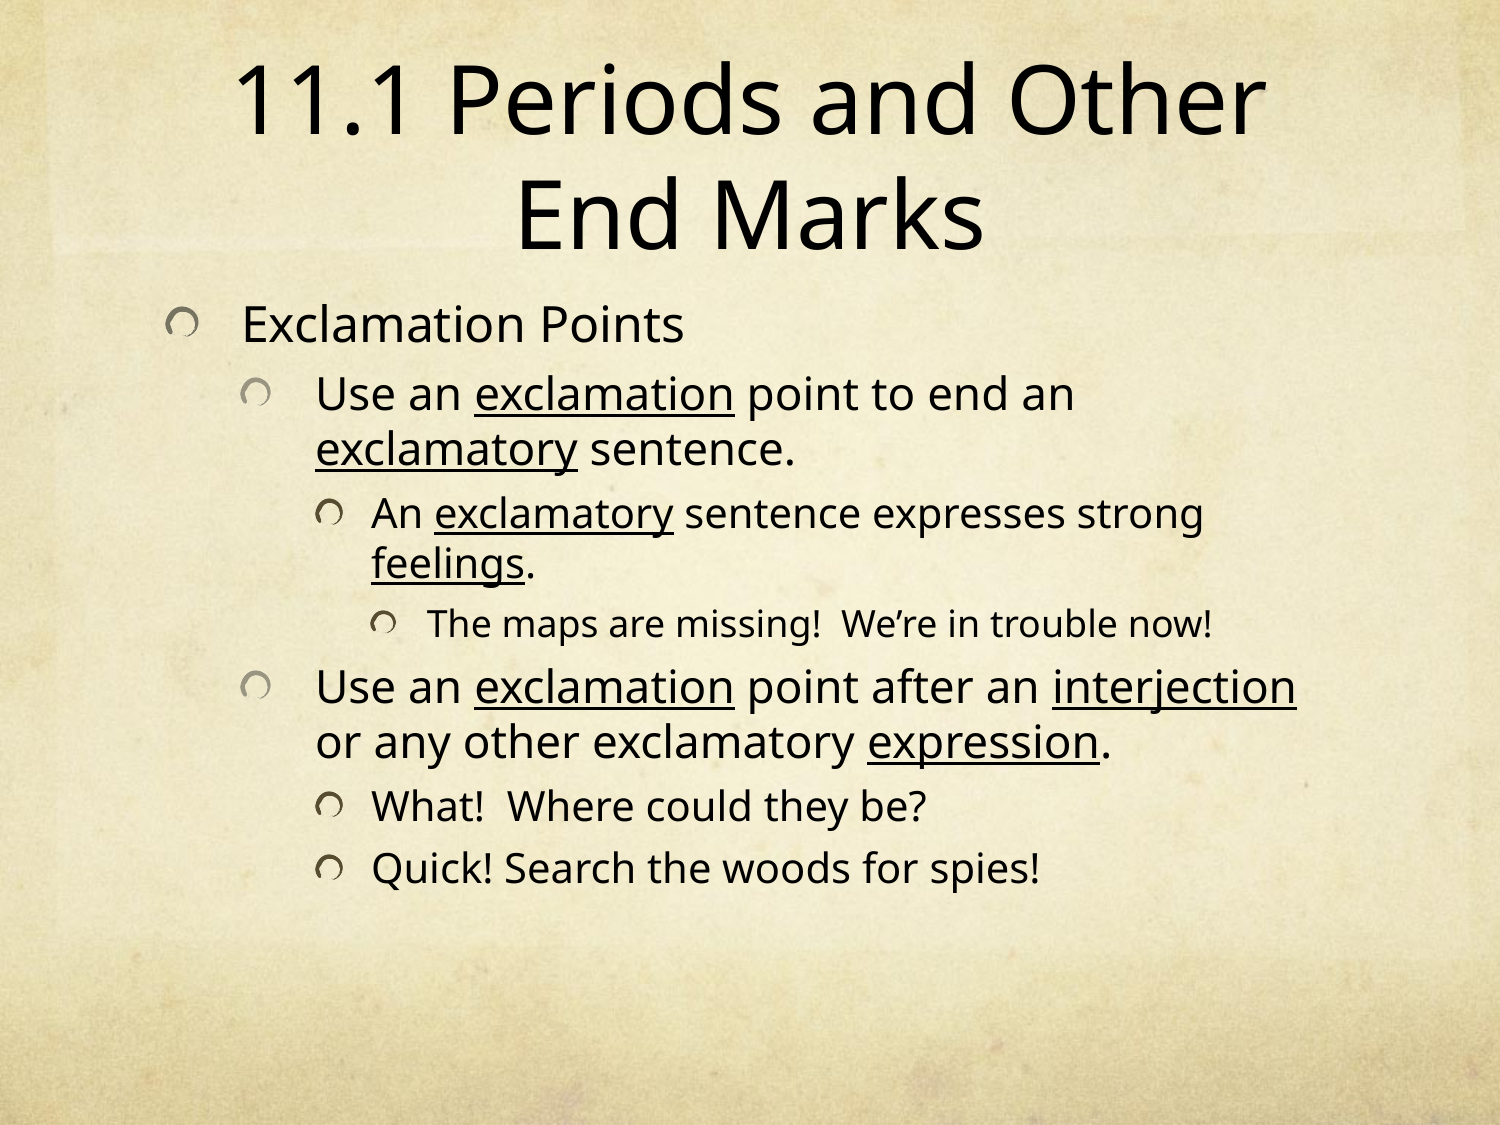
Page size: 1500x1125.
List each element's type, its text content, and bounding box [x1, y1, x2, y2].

picture [0, 0, 1500, 1125]
title 11.1 Periods and Other End Marks [150, 82, 1350, 225]
list Exclamation Points Use an exclamation point to end an exclamatory sentence. An exclamatory sentence expresses strong feelings. The maps are missing! We’re in trouble now! Use an exclamation point after an interjection or any other exclamatory expression. What! Where could they be? Quick! Search the woods for spies! [150, 284, 1350, 950]
